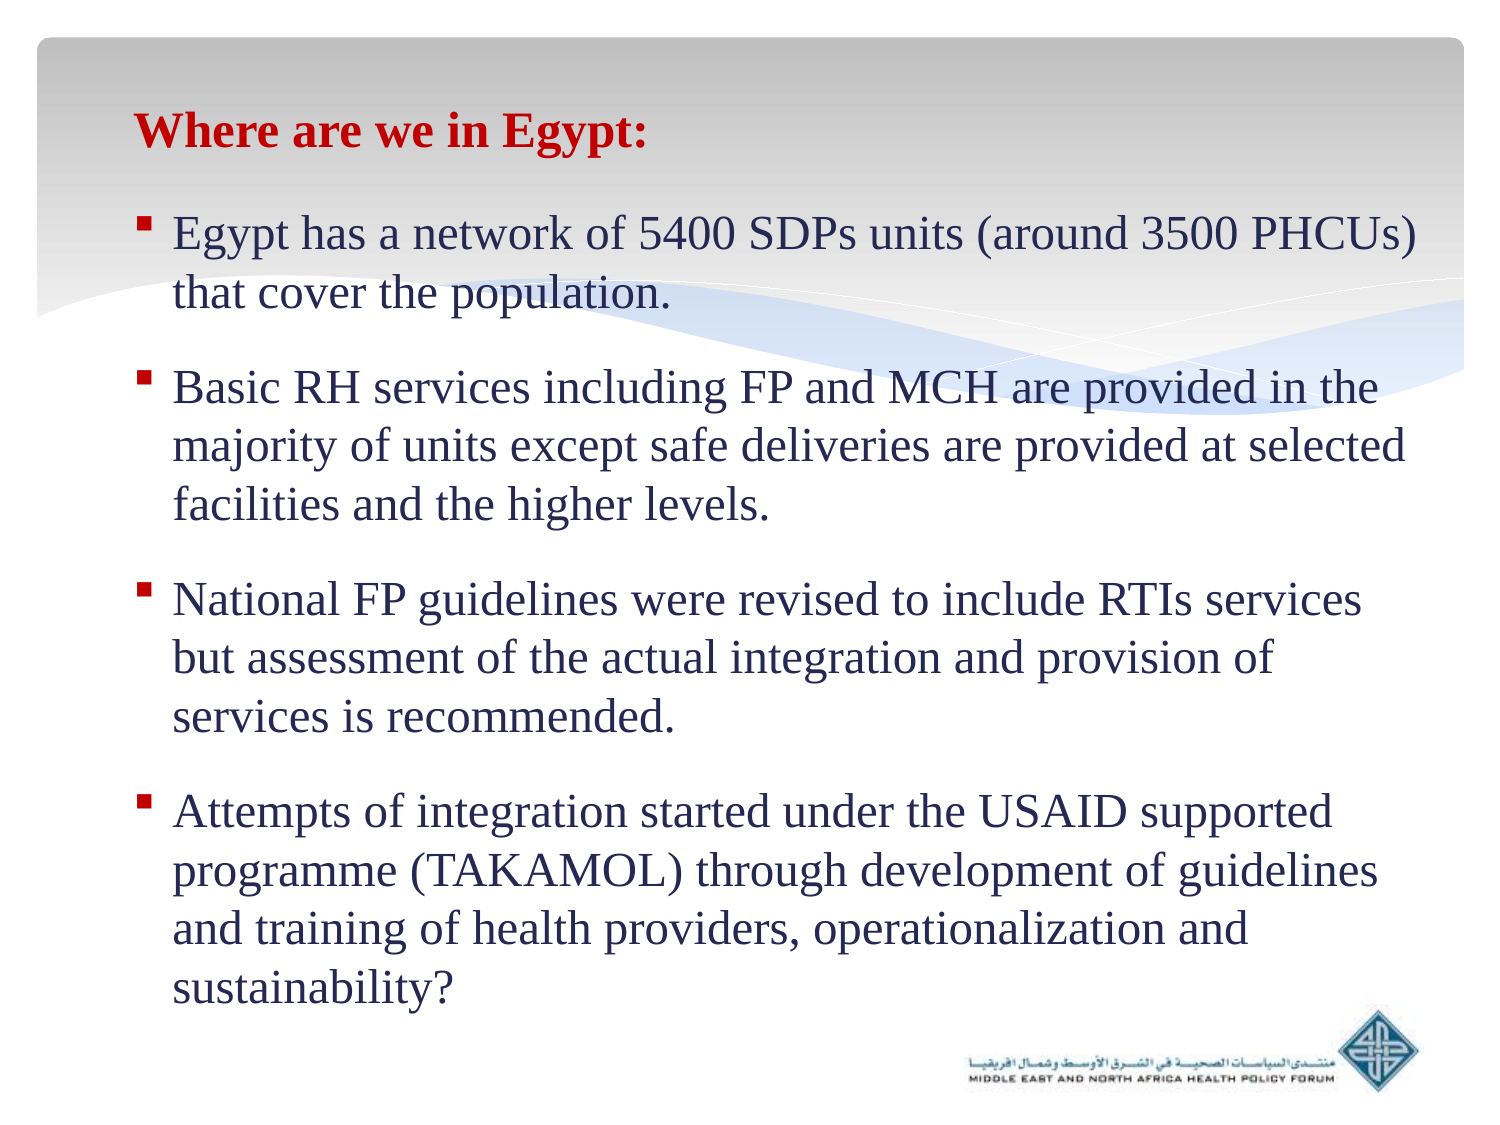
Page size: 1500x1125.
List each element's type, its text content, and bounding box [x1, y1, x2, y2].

picture [964, 1026, 1425, 1099]
list Where are we in Egypt: Egypt has a network of 5400 SDPs units (around 3500 PHCUs) that cover the population. Basic RH services including FP and MCH are provided in the majority of units except safe deliveries are provided at selected facilities and the higher levels. National FP guidelines were revised to include RTIs services but assessment of the actual integration and provision of services is recommended. Attempts of integration started under the USAID supported programme (TAKAMOL) through development of guidelines and training of health providers, operationalization and sustainability? [118, 88, 1437, 1026]
